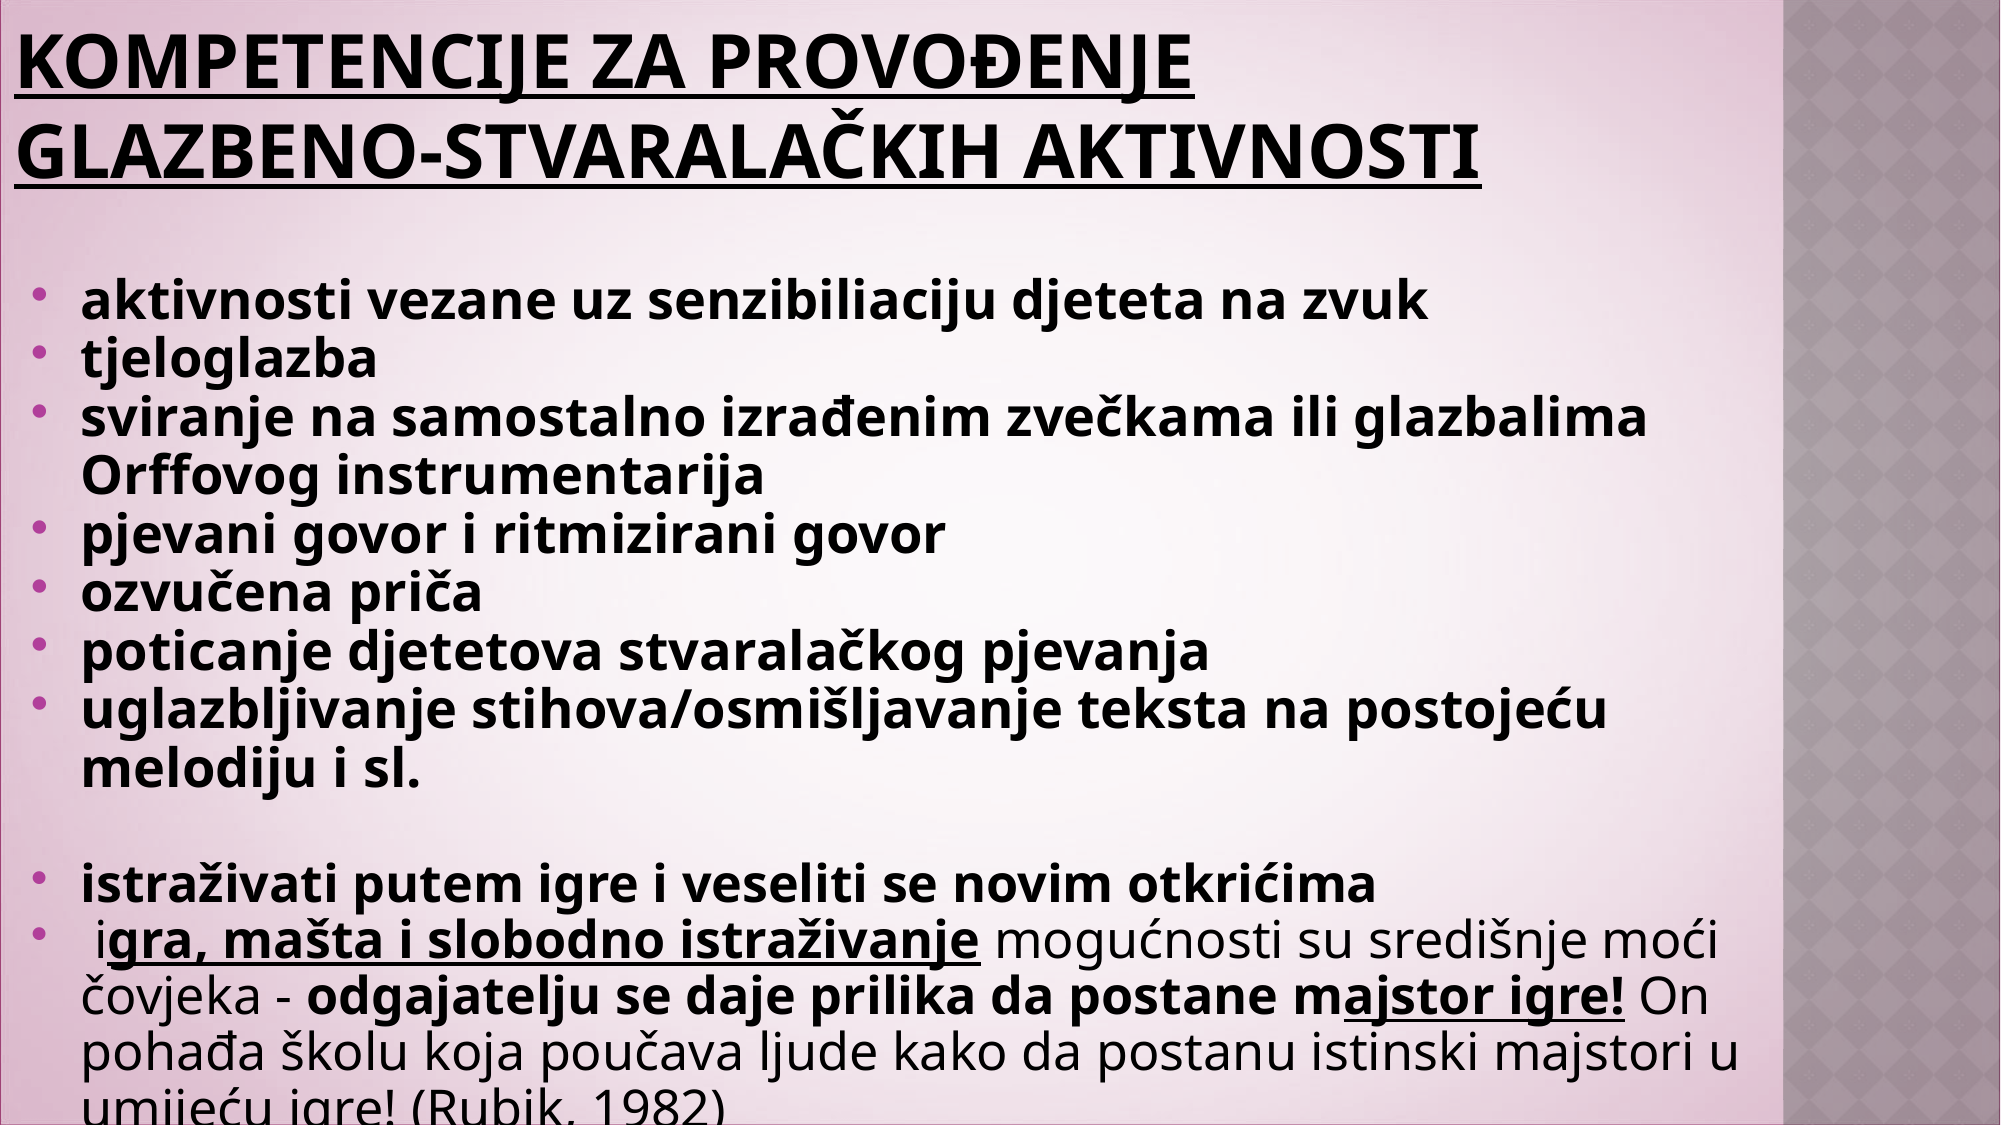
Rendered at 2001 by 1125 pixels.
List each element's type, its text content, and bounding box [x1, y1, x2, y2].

list aktivnosti vezane uz senzibiliaciju djeteta na zvuk tjeloglazba sviranje na samostalno izrađenim zvečkama ili glazbalima Orffovog instrumentarija pjevani govor i ritmizirani govor ozvučena priča poticanje djetetova stvaralačkog pjevanja uglazbljivanje stihova/osmišljavanje teksta na postojeću melodiju i sl. istraživati putem igre i veseliti se novim otkrićima igra, mašta i slobodno istraživanje mogućnosti su središnje moći čovjeka - odgajatelju se daje prilika da postane majstor igre! On pohađa školu koja poučava ljude kako da postanu istinski majstori u umijeću igre! (Rubik, 1982) [16, 264, 1844, 1060]
title kompetencije za provođenje glazbeno-stvaralačkih aktivnosti [6, 5, 1590, 194]
